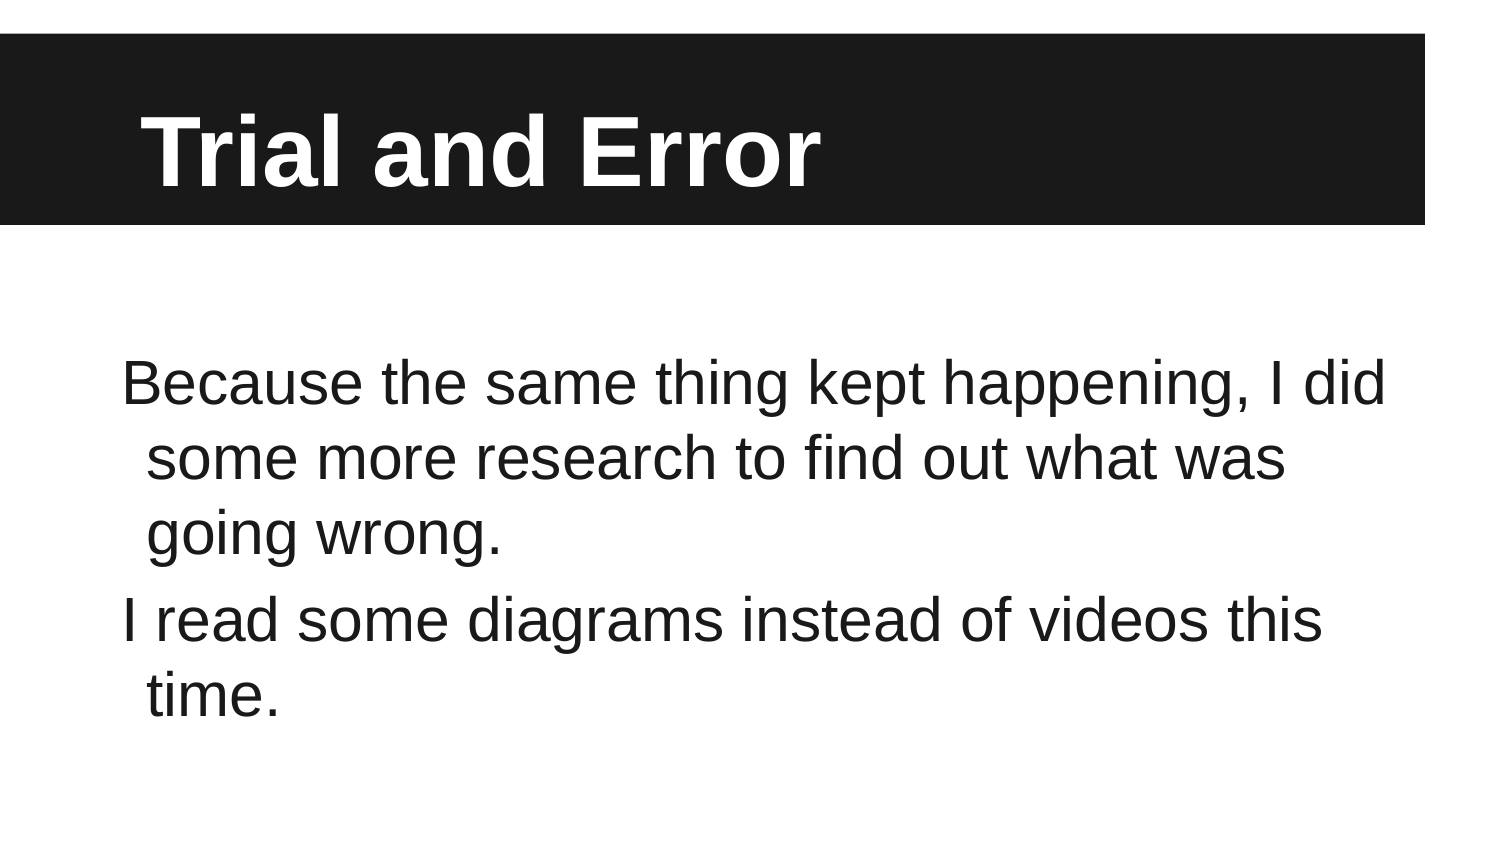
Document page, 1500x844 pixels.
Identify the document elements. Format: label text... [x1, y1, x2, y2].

title Trial and Error [75, 33, 1425, 221]
list Because the same thing kept happening, I did some more research to find out what was going wrong. I read some diagrams instead of videos this time. [75, 239, 1425, 808]
